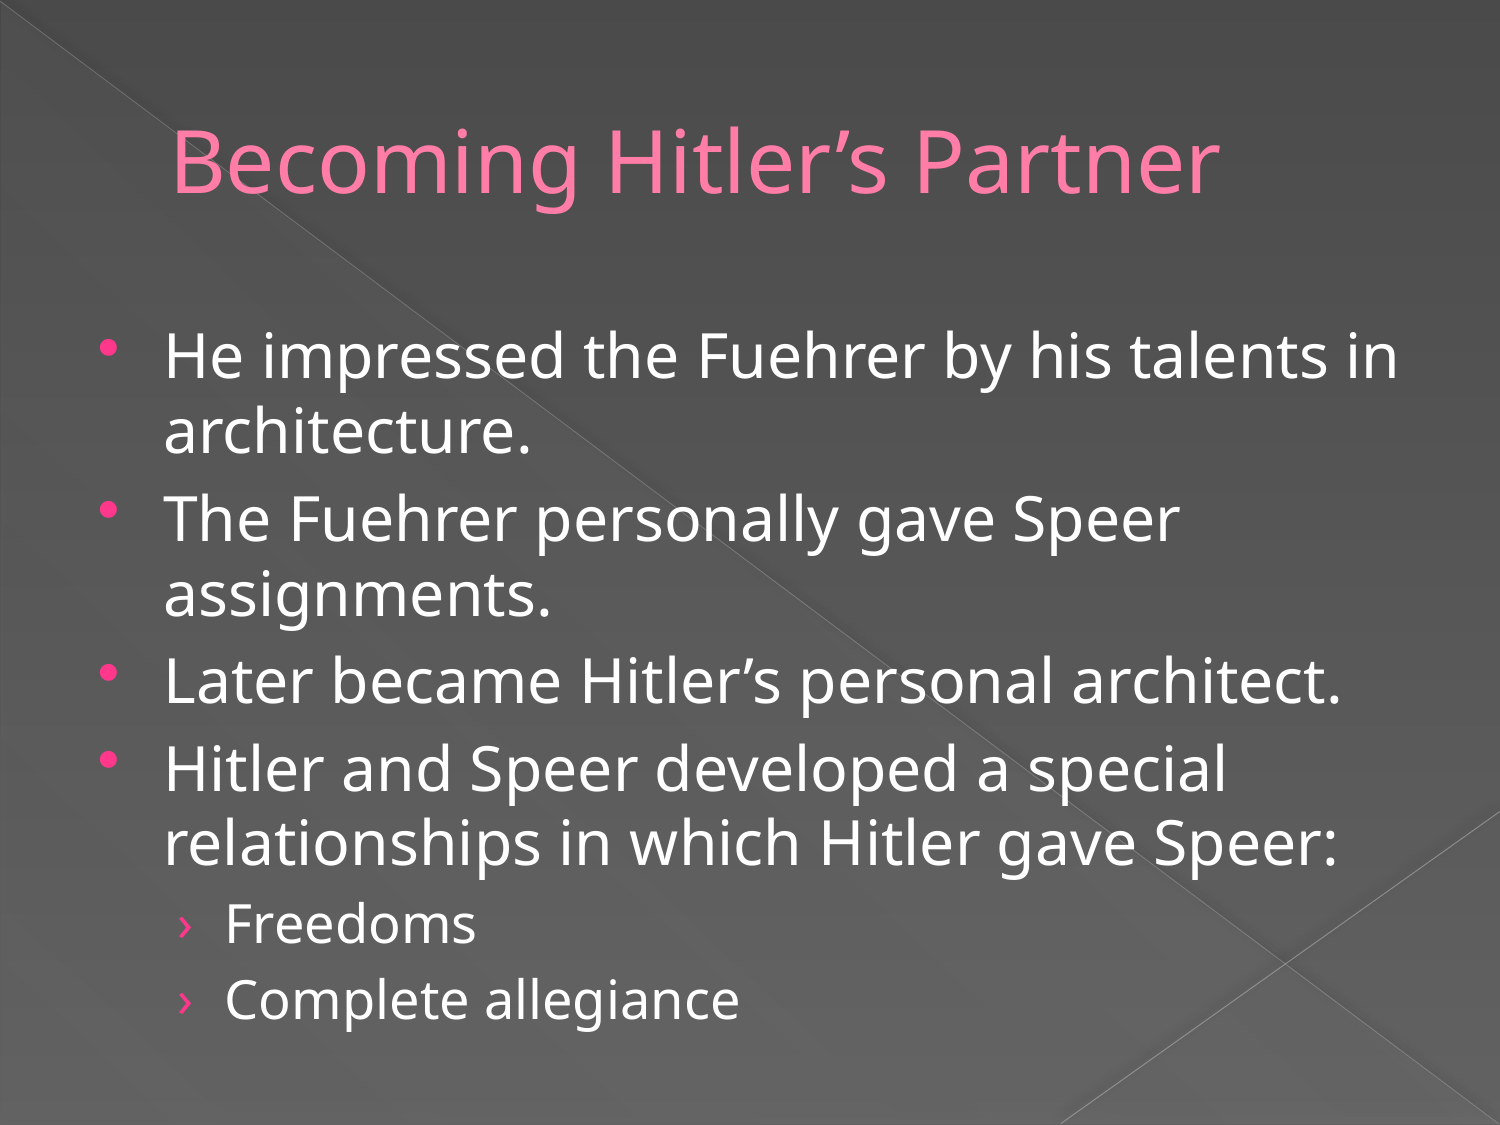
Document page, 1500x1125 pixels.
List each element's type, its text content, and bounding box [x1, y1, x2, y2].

title Becoming Hitler’s Partner [75, 43, 1425, 274]
list He impressed the Fuehrer by his talents in architecture. The Fuehrer personally gave Speer assignments. Later became Hitler’s personal architect. Hitler and Speer developed a special relationships in which Hitler gave Speer: Freedoms Complete allegiance [75, 308, 1425, 1059]
